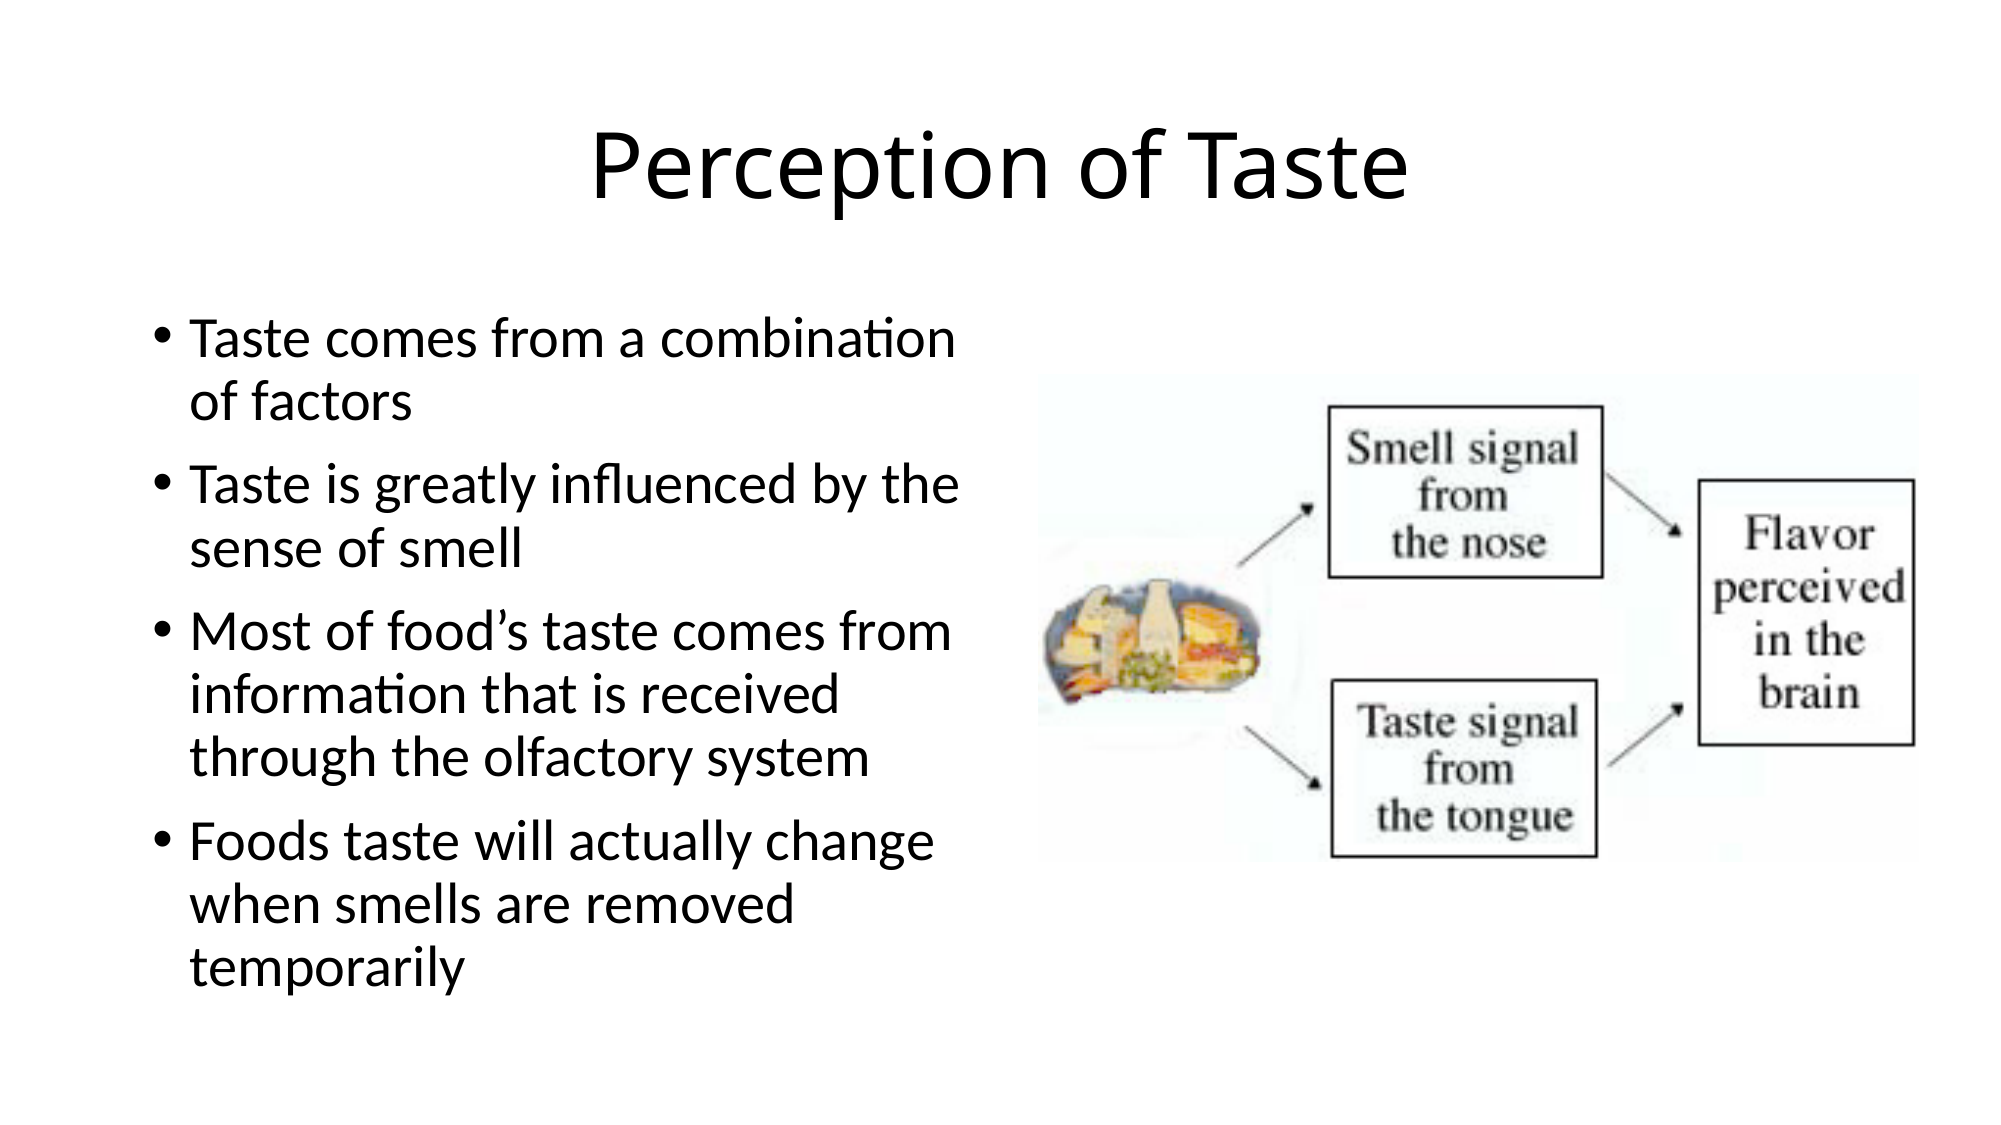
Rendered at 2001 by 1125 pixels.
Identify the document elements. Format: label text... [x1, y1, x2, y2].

picture [1037, 374, 1919, 862]
title Perception of Taste [137, 59, 1863, 278]
list Taste comes from a combination of factors Taste is greatly influenced by the sense of smell Most of food’s taste comes from information that is received through the olfactory system Foods taste will actually change when smells are removed temporarily [137, 299, 988, 1014]
